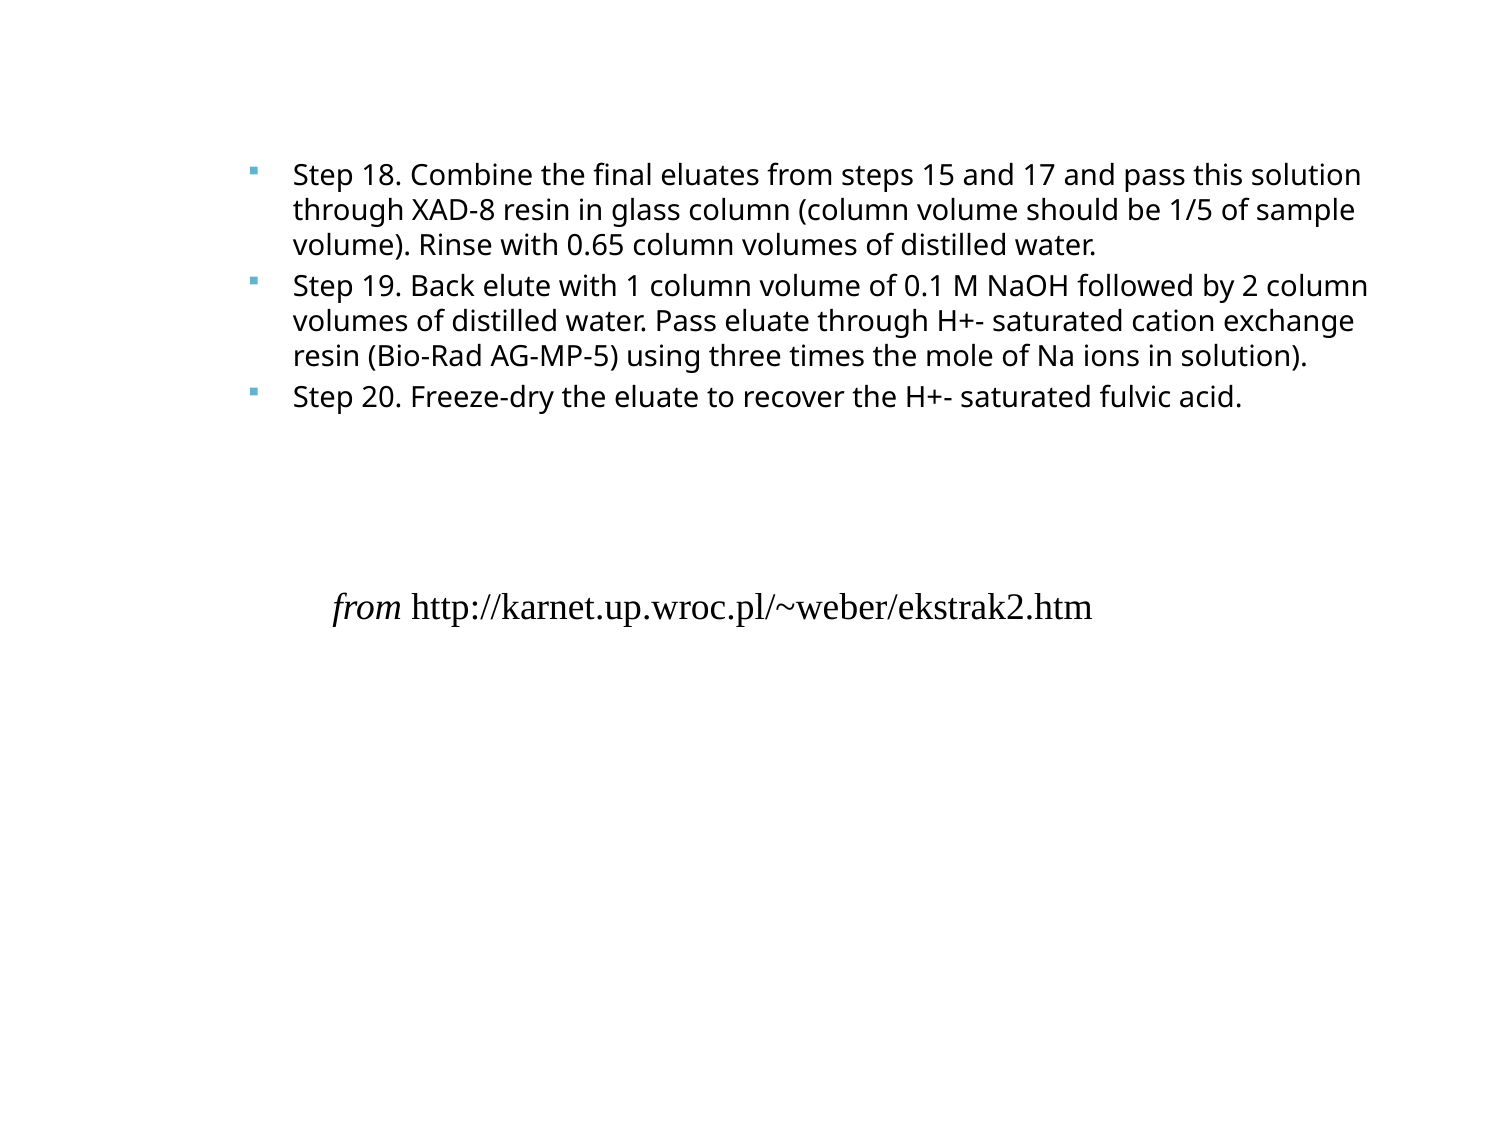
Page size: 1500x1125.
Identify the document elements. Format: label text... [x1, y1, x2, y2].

text_box Step 18. Combine the final eluates from steps 15 and 17 and pass this solution through XAD-8 resin in glass column (column volume should be 1/5 of sample volume). Rinse with 0.65 column volumes of distilled water. Step 19. Back elute with 1 column volume of 0.1 M NaOH followed by 2 column volumes of distilled water. Pass eluate through H+- saturated cation exchange resin (Bio-Rad AG-MP-5) using three times the mole of Na ions in solution). Step 20. Freeze-dry the eluate to recover the H+- saturated fulvic acid. [83, 149, 1418, 461]
text_box from http://karnet.up.wroc.pl/~weber/ekstrak2.htm [317, 574, 1109, 634]
